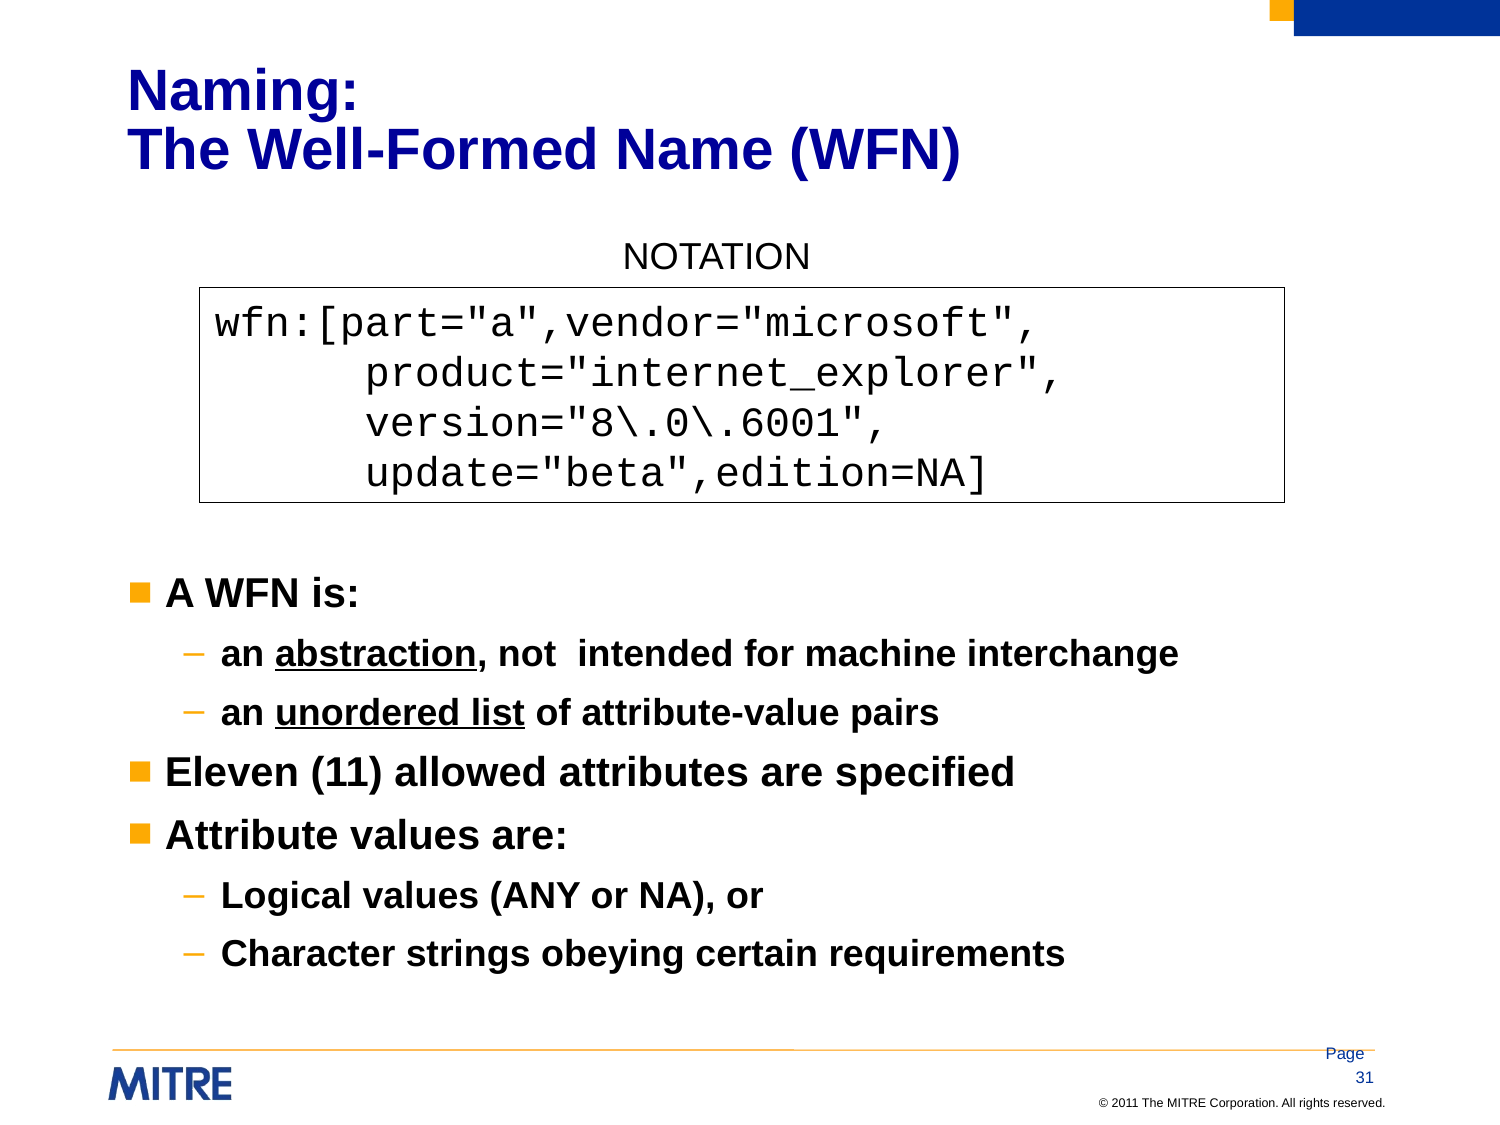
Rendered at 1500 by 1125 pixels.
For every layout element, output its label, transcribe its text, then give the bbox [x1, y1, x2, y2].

slide_number Page 31 [1301, 1049, 1390, 1076]
list A WFN is: an abstraction, not intended for machine interchange an unordered list of attribute-value pairs Eleven (11) allowed attributes are specified Attribute values are: Logical values (ANY or NA), or Character strings obeying certain requirements [112, 562, 1376, 1015]
picture [103, 1064, 236, 1106]
title Naming: The Well-Formed Name (WFN) [112, 45, 1375, 200]
text_box NOTATION [607, 224, 826, 285]
text_box wfn:[part="a",vendor="microsoft", product="internet_explorer", version="8\.0\.6001", update="beta",edition=NA] [199, 287, 1285, 503]
